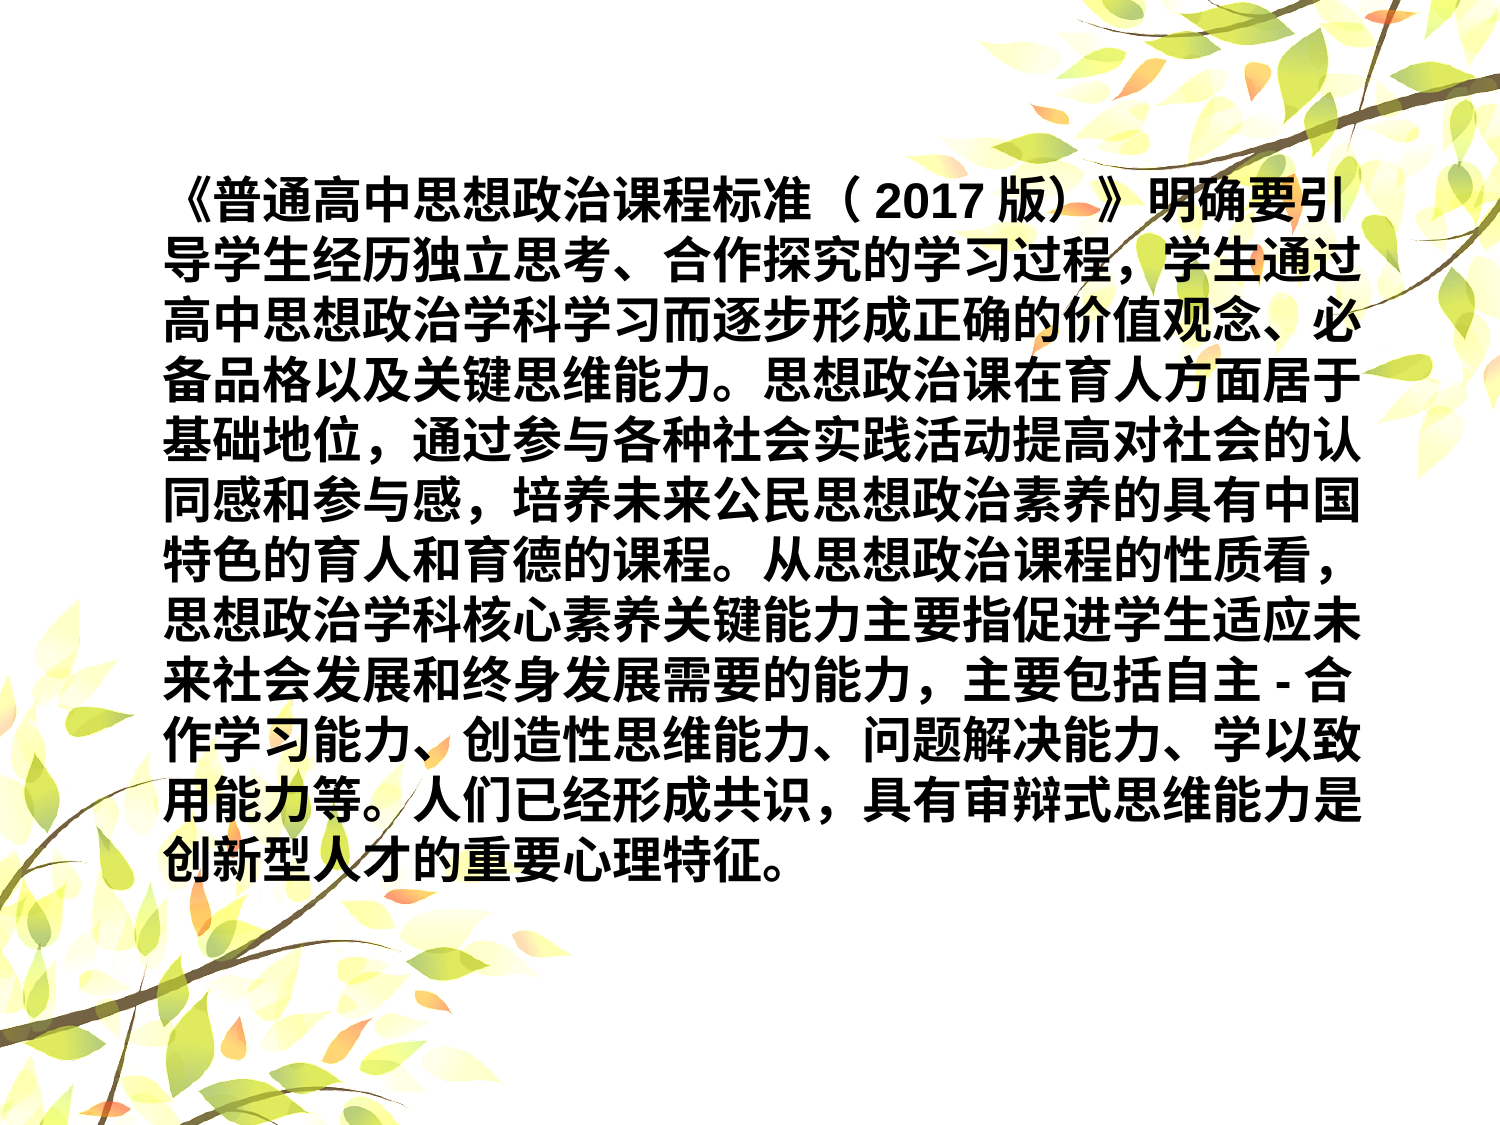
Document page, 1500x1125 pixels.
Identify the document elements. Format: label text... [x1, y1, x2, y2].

picture [903, 0, 1500, 480]
text_box 《普通高中思想政治课程标准（2017版）》明确要引导学生经历独立思考、合作探究的学习过程，学生通过高中思想政治学科学习而逐步形成正确的价值观念、必备品格以及关键思维能力。思想政治课在育人方面居于基础地位，通过参与各种社会实践活动提高对社会的认同感和参与感，培养未来公民思想政治素养的具有中国特色的育人和育德的课程。从思想政治课程的性质看，思想政治学科核心素养关键能力主要指促进学生适应未来社会发展和终身发展需要的能力，主要包括自主-合作学习能力、创造性思维能力、问题解决能力、学以致用能力等。人们已经形成共识，具有审辩式思维能力是创新型人才的重要心理特征。 [147, 161, 1408, 896]
picture [0, 596, 573, 1125]
